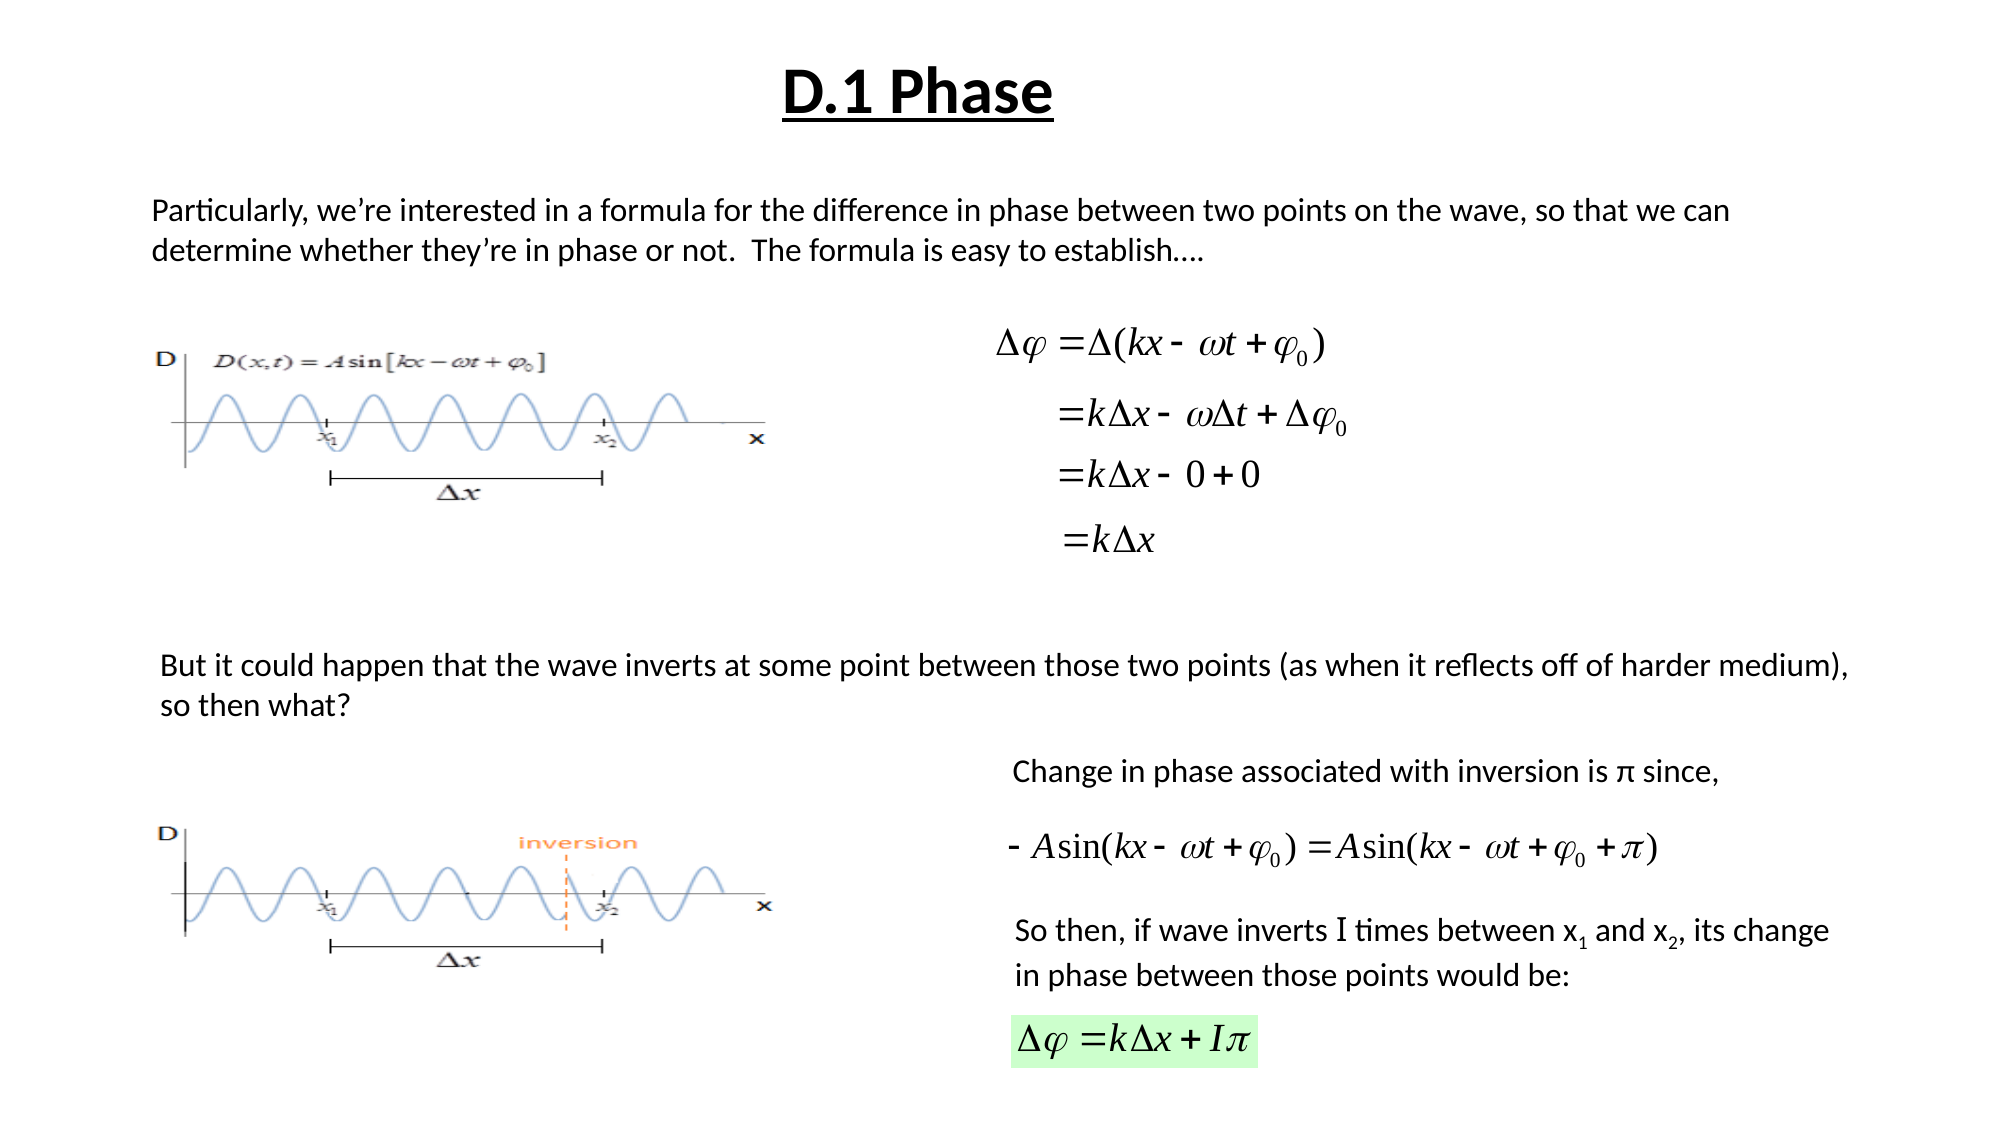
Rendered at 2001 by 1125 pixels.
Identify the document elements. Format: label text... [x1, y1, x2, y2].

text_box So then, if wave inverts I times between x1 and x2, its change in phase between those points would be: [1000, 900, 1845, 1001]
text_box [1010, 1014, 1259, 1069]
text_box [1002, 821, 1666, 877]
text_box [989, 315, 1334, 376]
text_box Change in phase associated with inversion is π since, [997, 741, 1735, 797]
text_box But it could happen that the wave inverts at some point between those two points (as when it reflects off of harder medium), so then what? [145, 635, 1874, 731]
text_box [989, 386, 1355, 447]
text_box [115, 276, 843, 612]
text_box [989, 451, 1268, 505]
text_box D.1 Phase [767, 58, 1294, 157]
text_box Particularly, we’re interested in a formula for the difference in phase between two points on the wave, so that we can determine whether they’re in phase or not. The formula is easy to establish…. [136, 180, 1885, 276]
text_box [115, 755, 843, 1073]
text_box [994, 515, 1162, 569]
